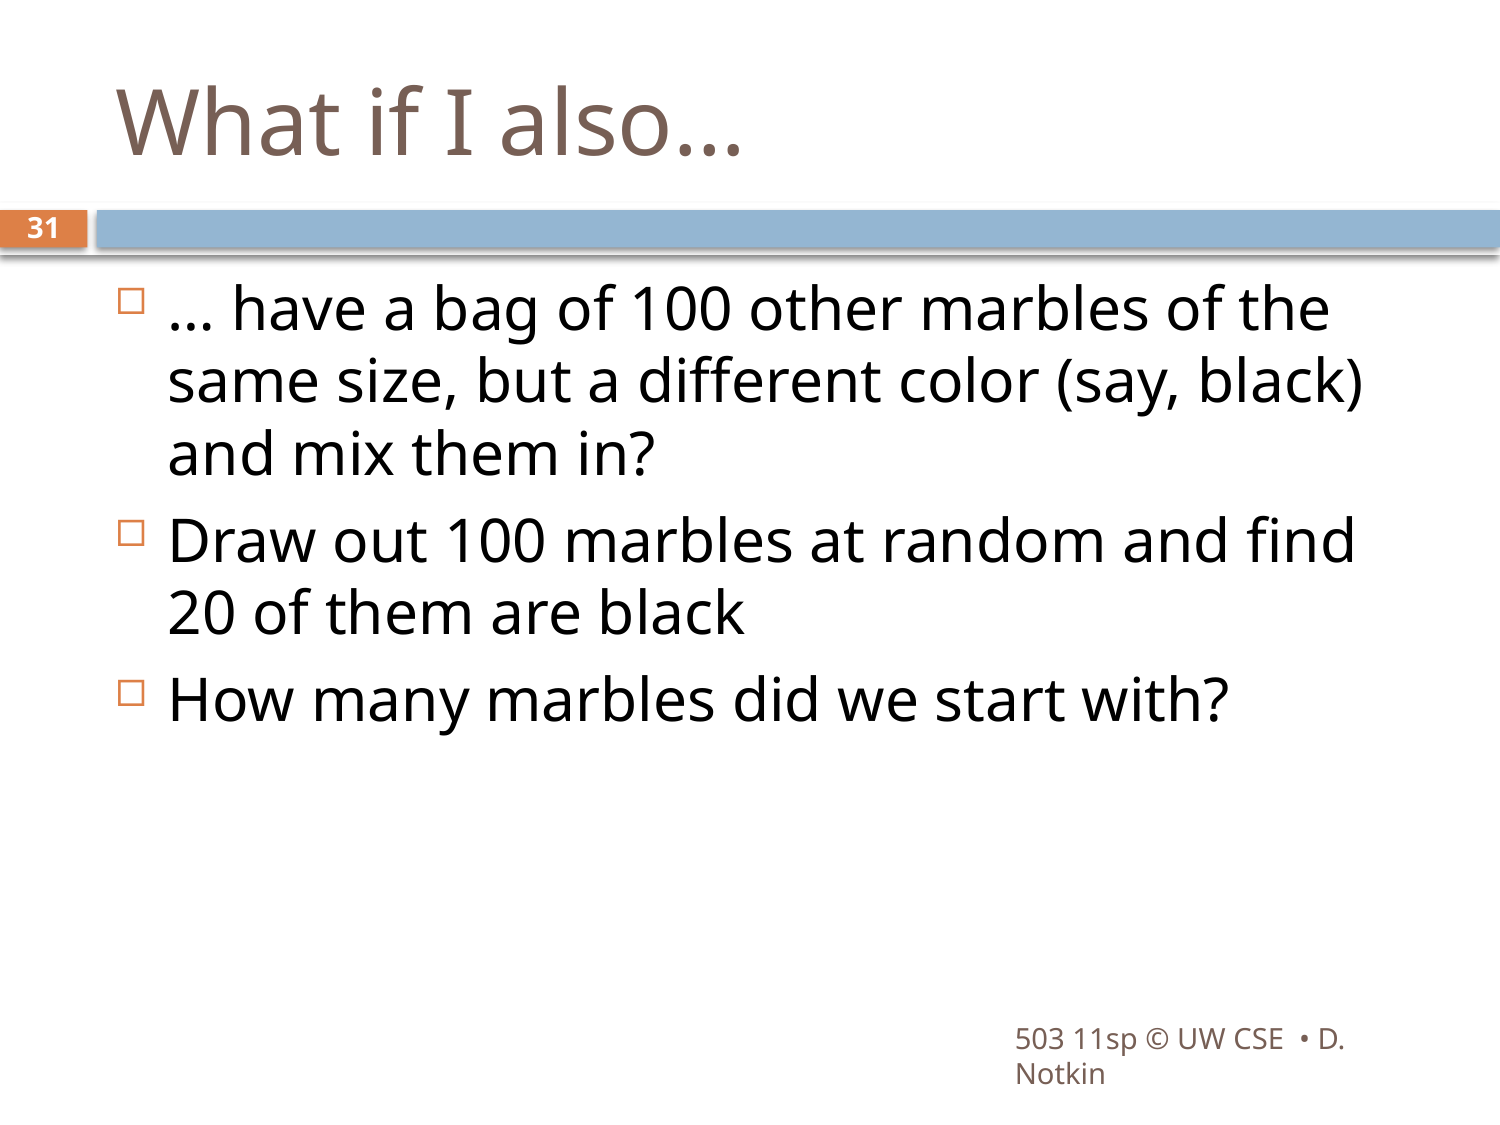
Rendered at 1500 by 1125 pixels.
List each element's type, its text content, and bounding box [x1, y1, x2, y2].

list … have a bag of 100 other marbles of the same size, but a different color (say, black) and mix them in? Draw out 100 marbles at random and find 20 of them are black How many marbles did we start with? [100, 262, 1438, 1000]
slide_number 31 [0, 208, 88, 249]
slide_number 503 11sp © UW CSE • D. Notkin [999, 1025, 1438, 1085]
title What if I also… [100, 37, 1438, 200]
